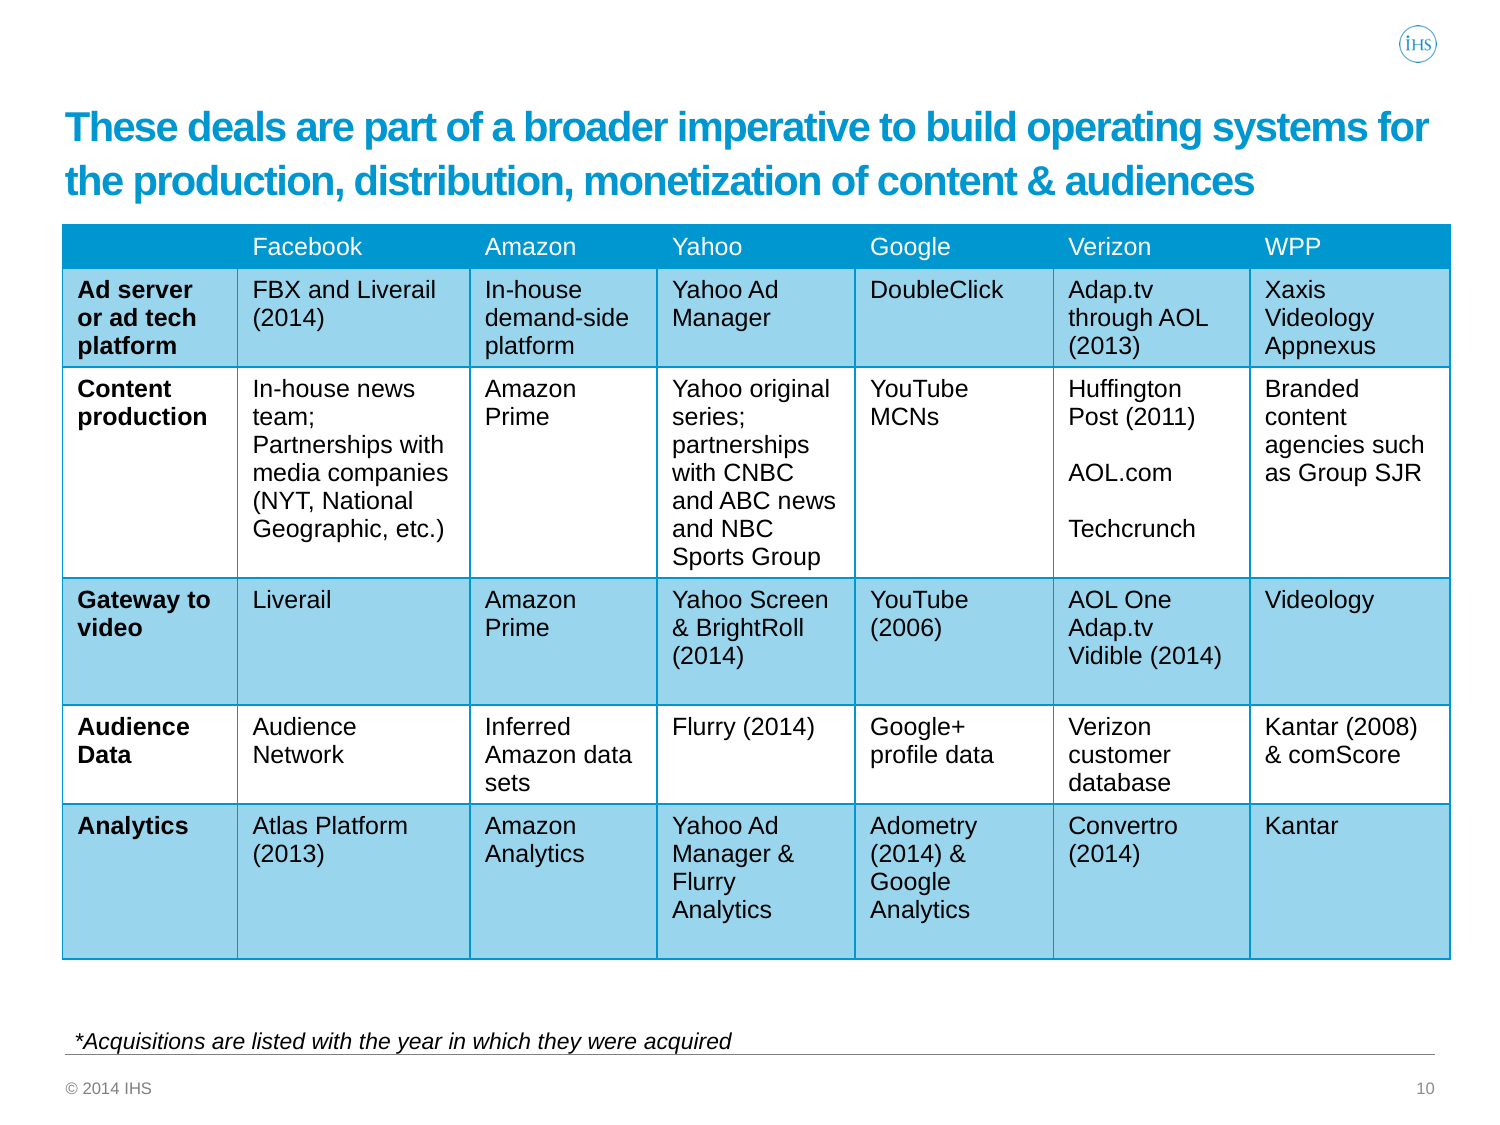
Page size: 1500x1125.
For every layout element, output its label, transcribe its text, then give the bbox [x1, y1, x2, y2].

table_cell Audience Data [63, 706, 237, 803]
table_cell Yahoo Screen & BrightRoll (2014) [658, 579, 854, 704]
table_cell Gateway to video [63, 579, 237, 704]
table_cell AOL One Adap.tv Vidible (2014) [1054, 579, 1249, 704]
table_cell Branded content agencies such as Group SJR [1251, 368, 1449, 577]
slide_number 10 [1084, 1057, 1435, 1118]
table_cell Kantar (2008) & comScore [1251, 706, 1449, 803]
table_cell In-house demand-side platform [471, 269, 656, 366]
table_header [63, 226, 237, 267]
picture [1399, 25, 1437, 63]
table_cell Adap.tv through AOL (2013) [1054, 269, 1249, 366]
title These deals are part of a broader imperative to build operating systems for the production, distribution, monetization of content & audiences [64, 95, 1434, 214]
table_header Verizon [1054, 226, 1249, 267]
table_cell Kantar [1251, 805, 1449, 958]
table_cell Liverail [238, 579, 469, 704]
table_header WPP [1251, 226, 1449, 267]
table_cell YouTube (2006) [856, 579, 1053, 704]
table_cell Atlas Platform (2013) [238, 805, 469, 958]
table_cell Amazon Prime [471, 579, 656, 704]
table_header Yahoo [658, 226, 854, 267]
table_cell Amazon Prime [471, 368, 656, 577]
table_cell In-house news team; Partnerships with media companies (NYT, National Geographic, etc.) [238, 368, 469, 577]
table_cell Convertro (2014) [1054, 805, 1249, 958]
table_cell Videology [1251, 579, 1449, 704]
table_cell Verizon customer database [1054, 706, 1249, 803]
table_cell Google+ profile data [856, 706, 1053, 803]
table_cell Amazon Analytics [471, 805, 656, 958]
table_cell Content production [63, 368, 237, 577]
table_cell Inferred Amazon data sets [471, 706, 656, 803]
table_cell Flurry (2014) [658, 706, 854, 803]
table_cell Adometry (2014) & Google Analytics [856, 805, 1053, 958]
table_cell Yahoo Ad Manager & Flurry Analytics [658, 805, 854, 958]
table_header Facebook [238, 226, 469, 267]
table_cell Yahoo Ad Manager [658, 269, 854, 366]
table_cell Xaxis Videology Appnexus [1251, 269, 1449, 366]
table_header Google [856, 226, 1053, 267]
table_cell DoubleClick [856, 269, 1053, 366]
table_header Amazon [471, 226, 656, 267]
table_cell Audience Network [238, 706, 469, 803]
table_cell Yahoo original series; partnerships with CNBC and ABC news and NBC Sports Group [658, 368, 854, 577]
table_cell Huffington Post (2011) AOL.com Techcrunch [1054, 368, 1249, 577]
table_cell YouTube MCNs [856, 368, 1053, 577]
text_box *Acquisitions are listed with the year in which they were acquired [62, 1019, 1463, 1062]
table_cell Ad server or ad tech platform [63, 269, 237, 366]
table_cell FBX and Liverail (2014) [238, 269, 469, 366]
table_cell Analytics [63, 805, 237, 958]
